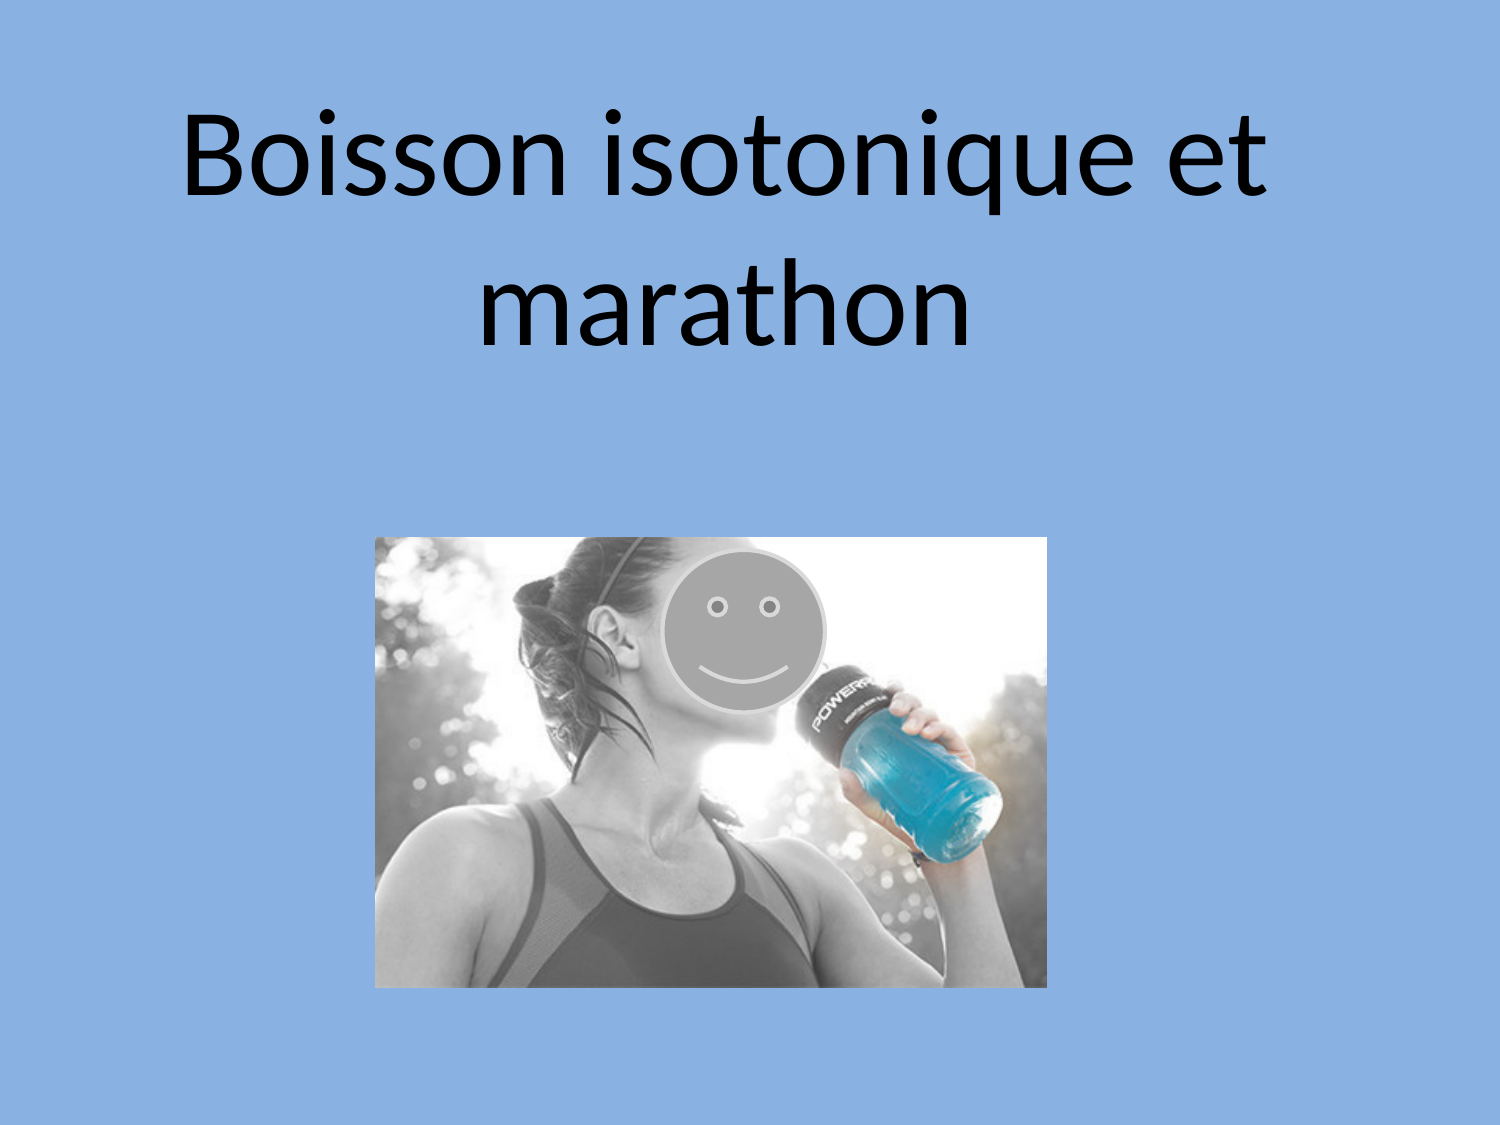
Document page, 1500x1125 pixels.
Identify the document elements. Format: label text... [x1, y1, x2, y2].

picture [374, 537, 1048, 988]
text_box Boisson isotonique et marathon [87, 99, 1363, 342]
